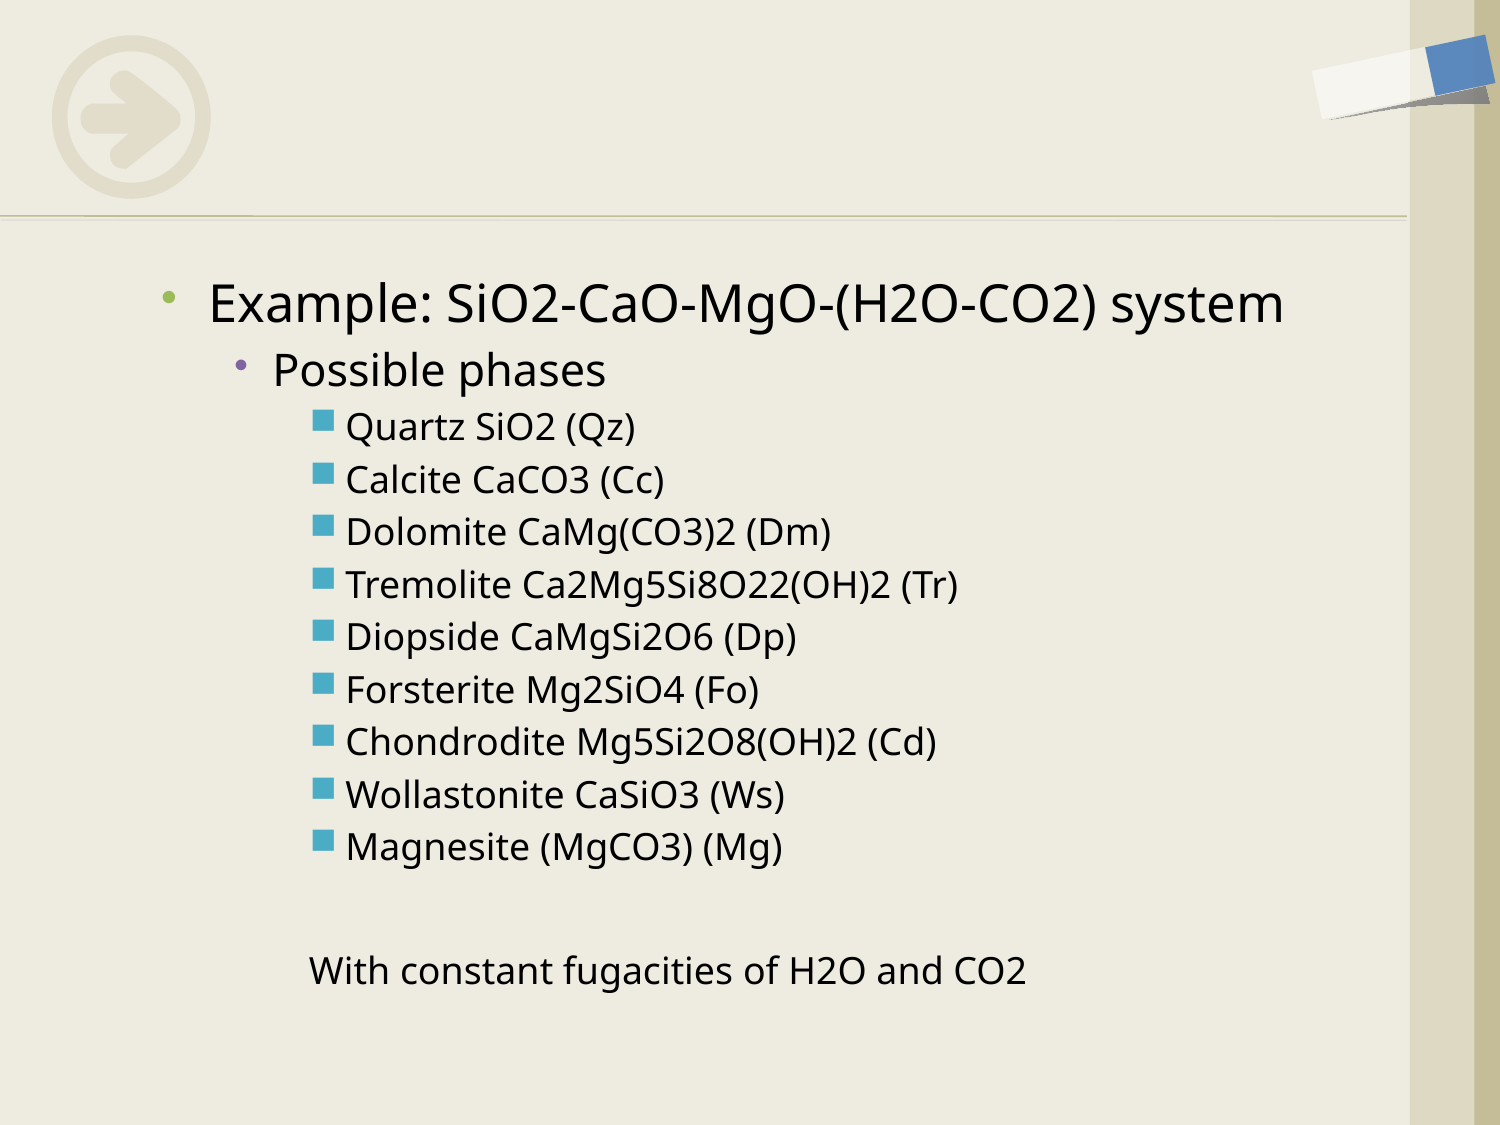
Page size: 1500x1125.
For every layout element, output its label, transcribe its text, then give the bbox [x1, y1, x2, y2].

list Example: SiO2-CaO-MgO-(H2O-CO2) system Possible phases Quartz SiO2 (Qz) Calcite CaCO3 (Cc) Dolomite CaMg(CO3)2 (Dm) Tremolite Ca2Mg5Si8O22(OH)2 (Tr) Diopside CaMgSi2O6 (Dp) Forsterite Mg2SiO4 (Fo) Chondrodite Mg5Si2O8(OH)2 (Cd) Wollastonite CaSiO3 (Ws) Magnesite (MgCO3) (Mg) With constant fugacities of H2O and CO2 [75, 262, 1406, 1005]
